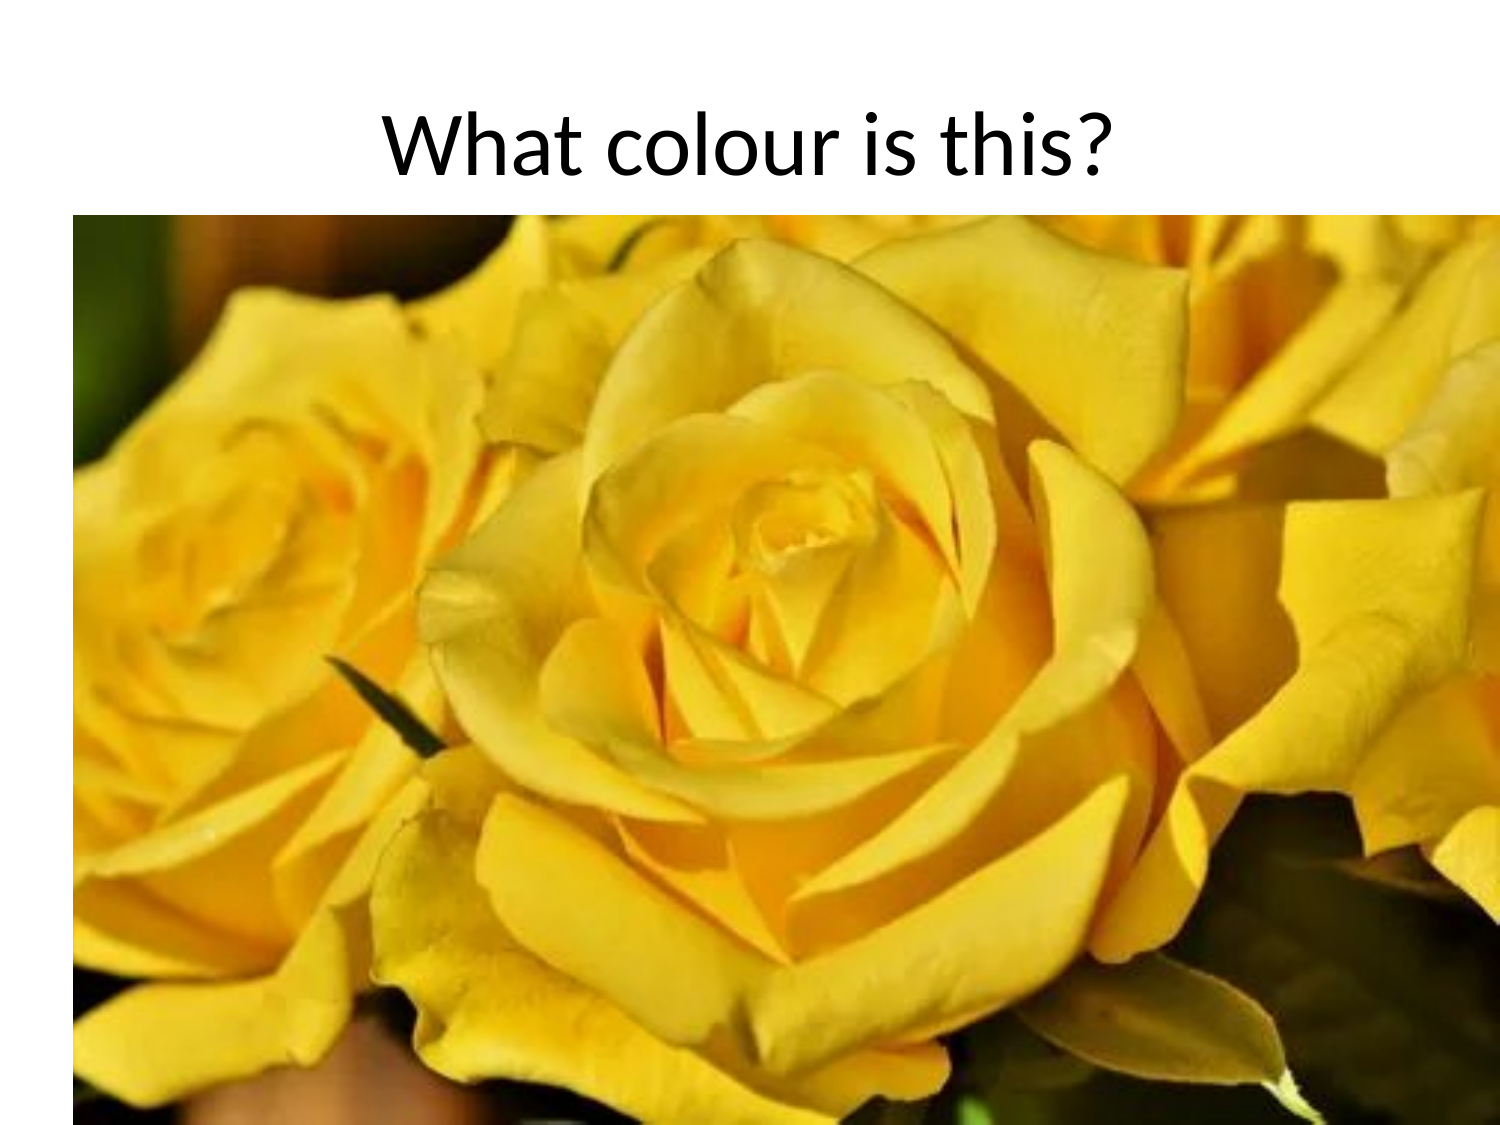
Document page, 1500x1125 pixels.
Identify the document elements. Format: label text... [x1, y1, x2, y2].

title What colour is this? [75, 45, 1425, 213]
picture [72, 215, 1500, 1125]
